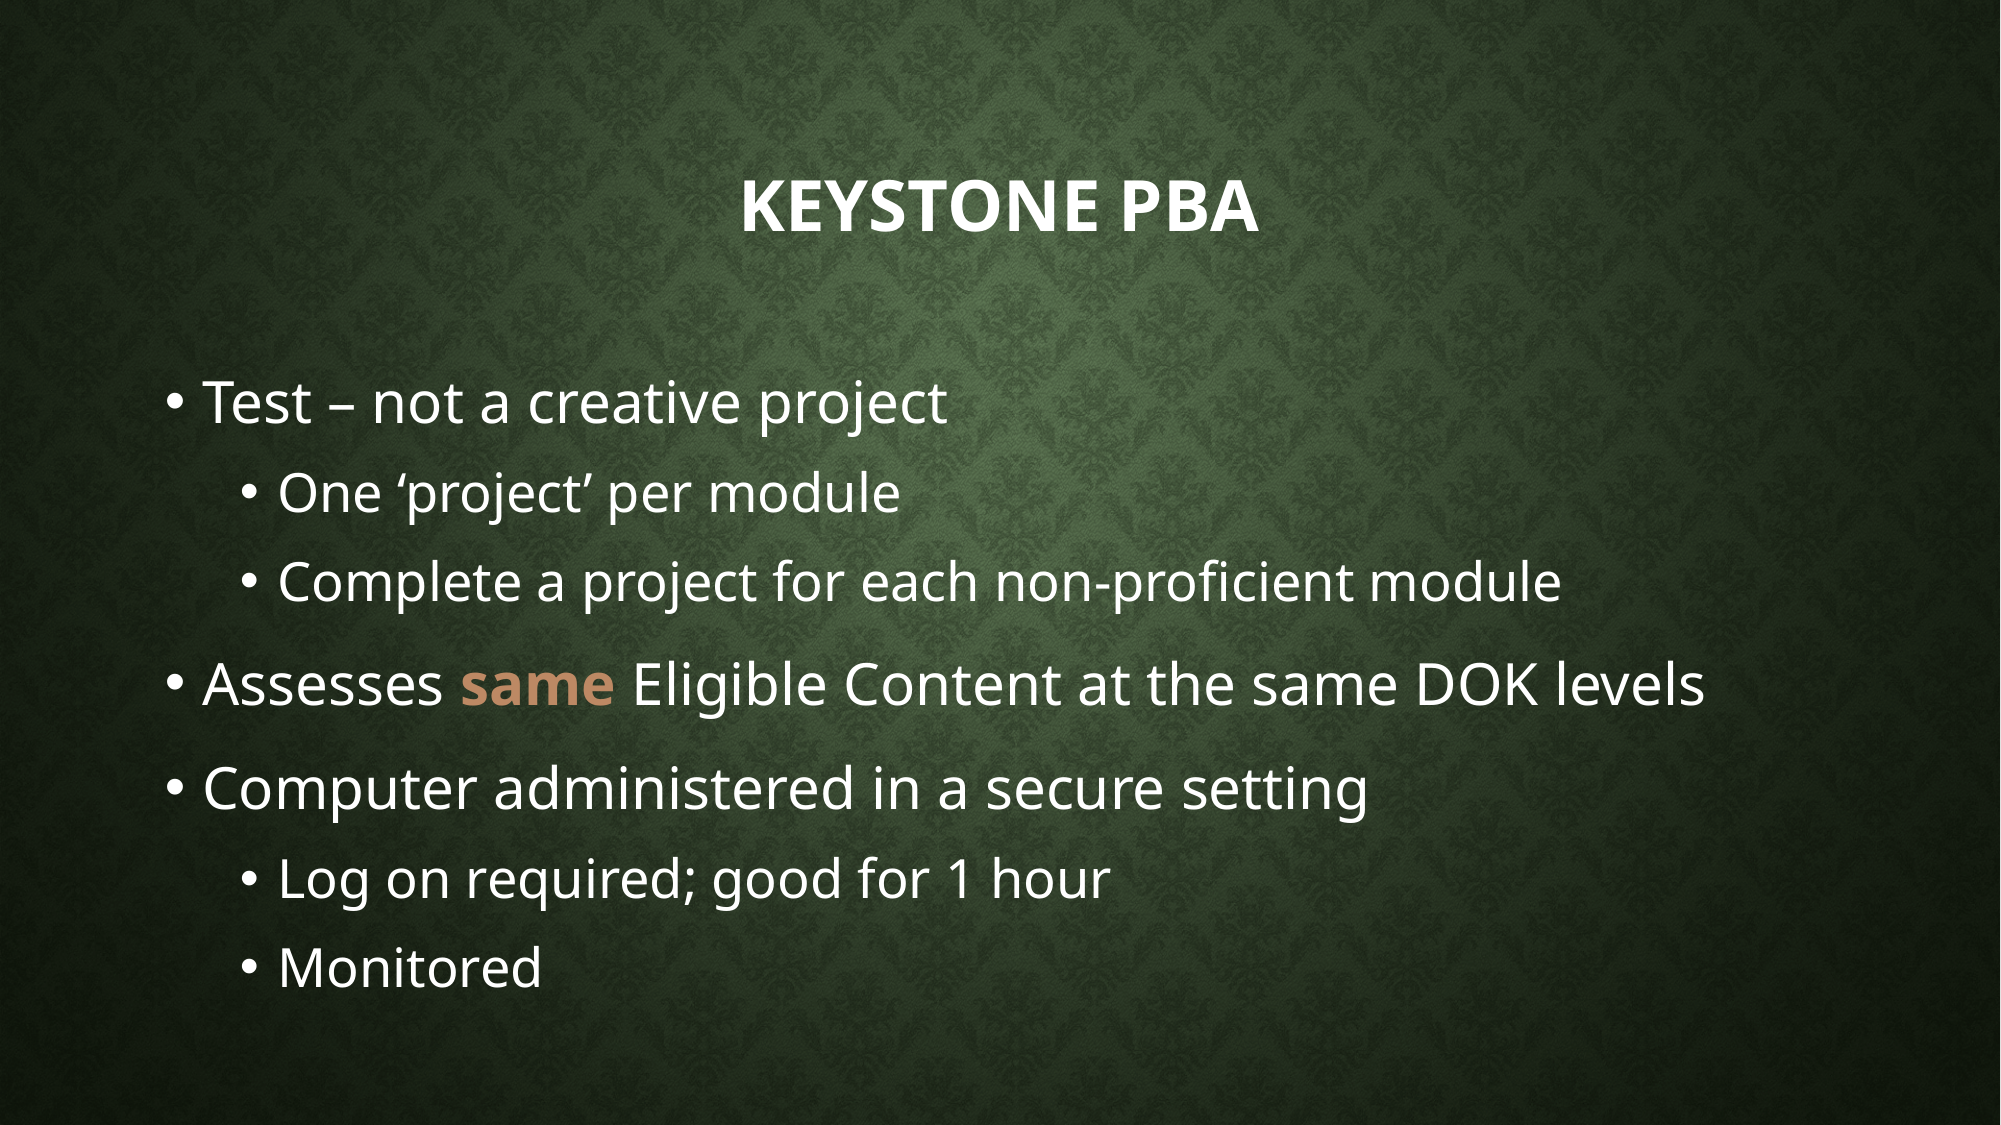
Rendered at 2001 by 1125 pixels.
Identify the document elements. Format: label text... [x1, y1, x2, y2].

title Keystone PBA [149, 99, 1849, 318]
list Test – not a creative project One ‘project’ per module Complete a project for each non-proficient module Assesses same Eligible Content at the same DOK levels Computer administered in a secure setting Log on required; good for 1 hour Monitored [149, 343, 1849, 1086]
